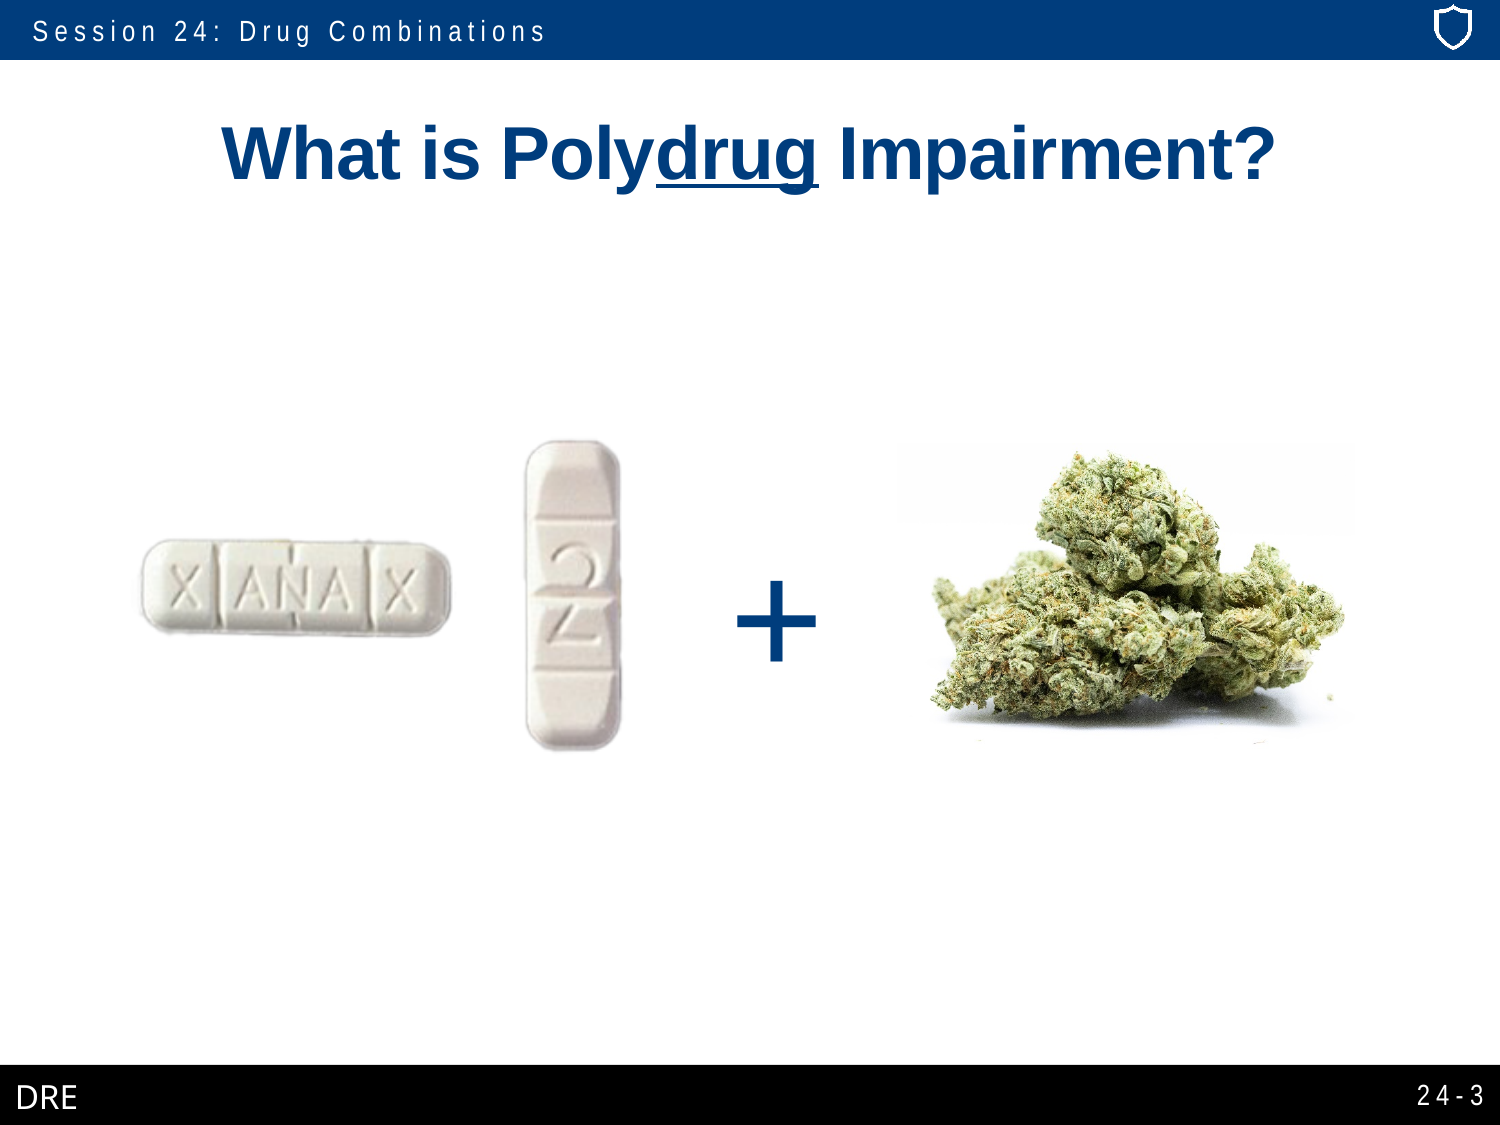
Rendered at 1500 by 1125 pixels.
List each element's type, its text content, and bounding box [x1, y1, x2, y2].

slide_number 24-3 [1218, 1063, 1499, 1124]
picture [896, 443, 1356, 750]
picture [122, 410, 668, 819]
title What is Polydrug Impairment? [50, 87, 1450, 213]
picture [1434, 4, 1472, 50]
text_box + [714, 505, 890, 721]
